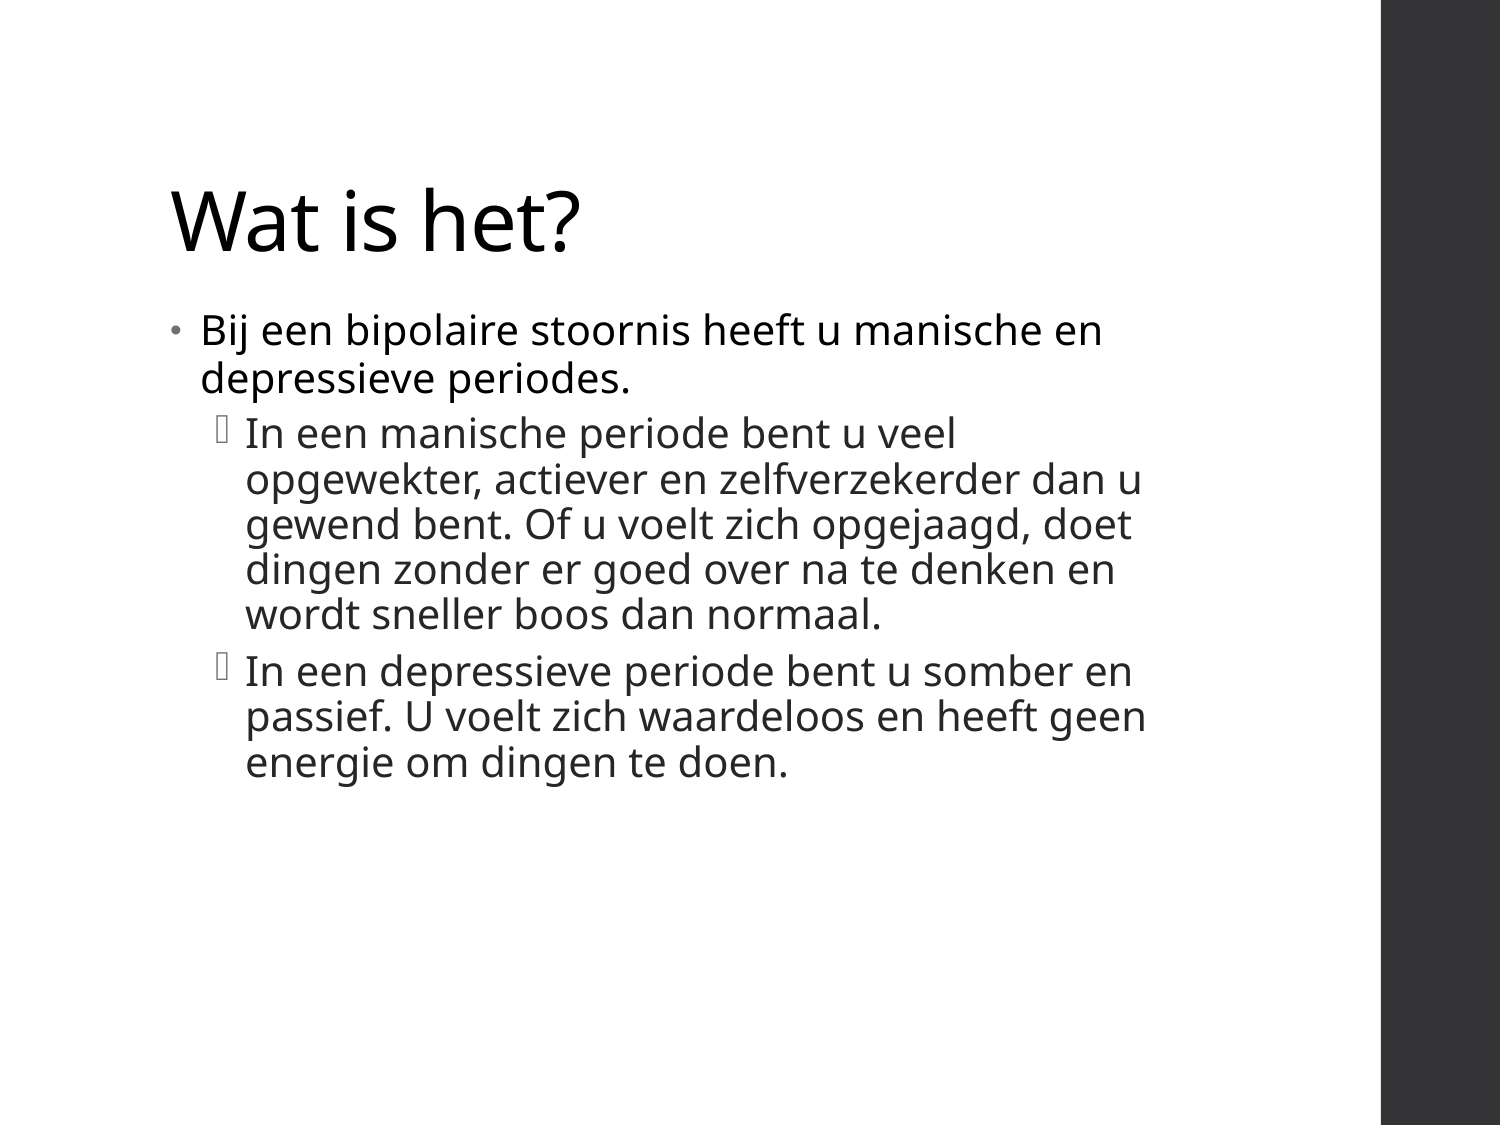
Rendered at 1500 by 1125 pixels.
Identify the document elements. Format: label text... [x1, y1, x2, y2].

list Bij een bipolaire stoornis heeft u manische en depressieve periodes. In een manische periode bent u veel opgewekter, actiever en zelfverzekerder dan u gewend bent. Of u voelt zich opgejaagd, doet dingen zonder er goed over na te denken en wordt sneller boos dan normaal. In een depressieve periode bent u somber en passief. U voelt zich waardeloos en heeft geen energie om dingen te doen. [155, 299, 1213, 1014]
title Wat is het? [155, 60, 1348, 278]
